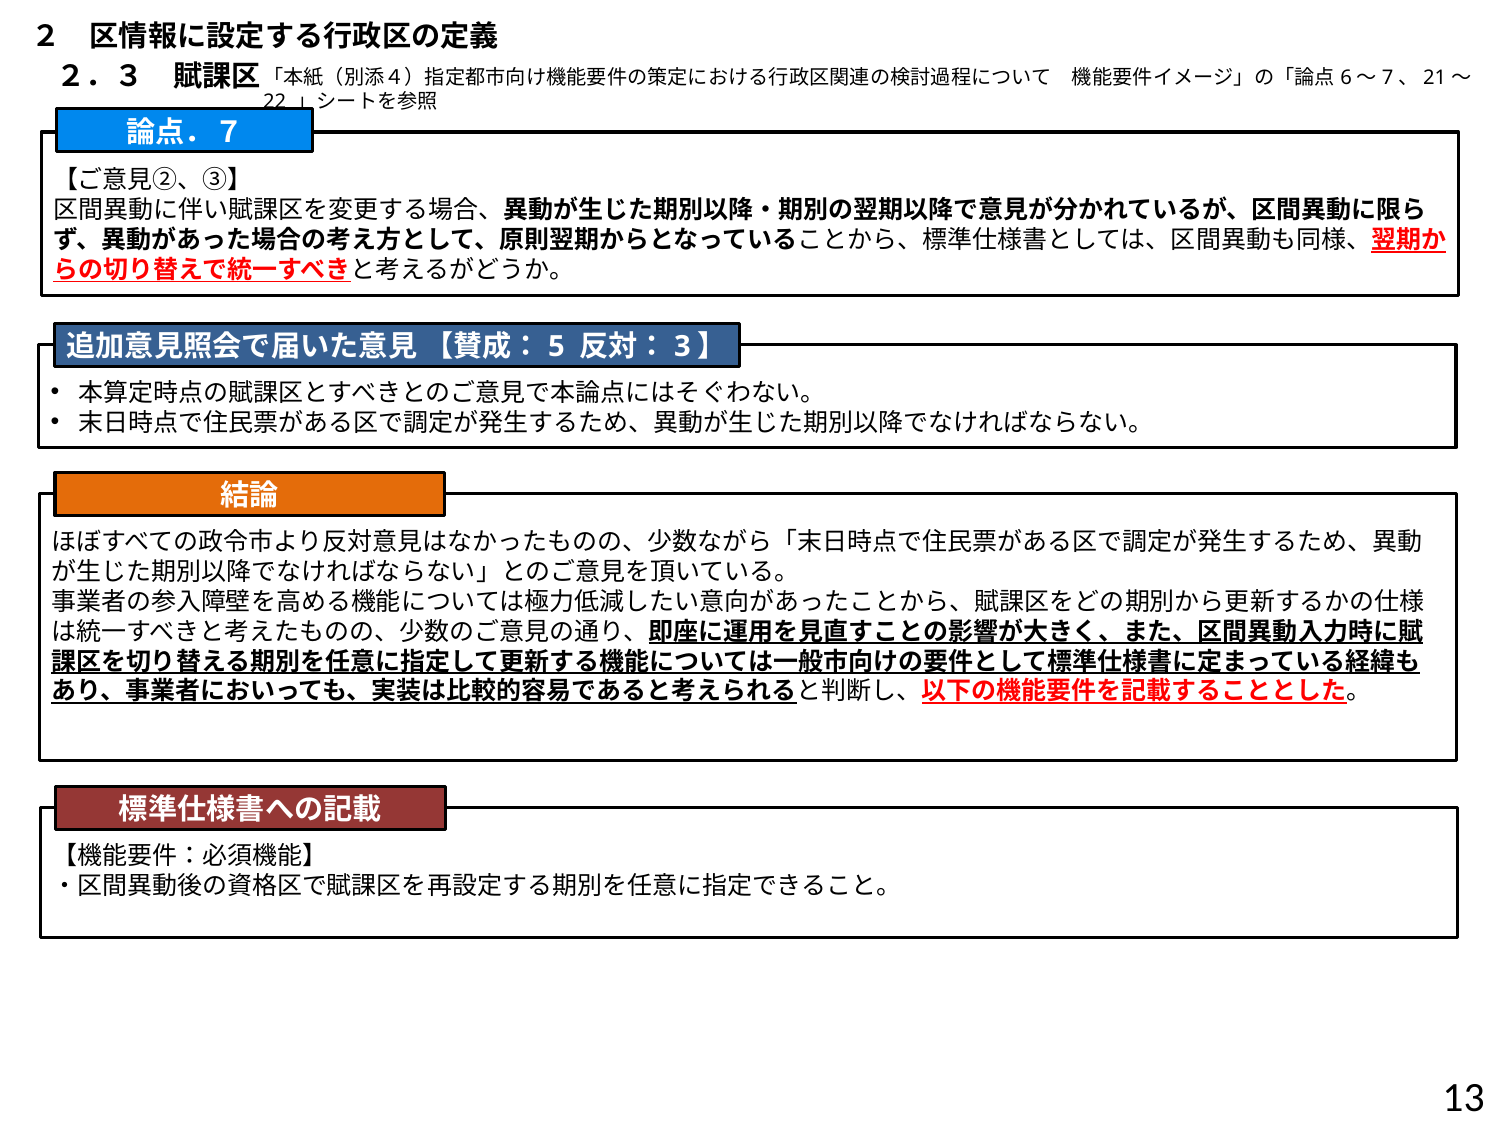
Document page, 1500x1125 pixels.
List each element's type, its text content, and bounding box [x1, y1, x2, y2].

text_box 【機能要件：必須機能】 ・区間異動後の資格区で賦課区を再設定する期別を任意に指定できること。 [40, 807, 1458, 938]
text_box 結論 [53, 470, 447, 518]
text_box 標準仕様書への記載 [54, 785, 448, 832]
text_box 本算定時点の賦課区とすべきとのご意見で本論点にはそぐわない。 末日時点で住民票がある区で調定が発生するため、異動が生じた期別以降でなければならない。 [38, 344, 1457, 448]
text_box ２ 区情報に設定する行政区の定義 [16, 2, 1440, 49]
slide_number 12 [1149, 1065, 1500, 1125]
text_box 「本紙（別添４）指定都市向け機能要件の策定における行政区関連の検討過程について 機能要件イメージ」の「論点6～7、21～22 」シートを参照 [248, 49, 1500, 88]
text_box 【ご意見②、③】 区間異動に伴い賦課区を変更する場合、異動が生じた期別以降・期別の翌期以降で意見が分かれているが、区間異動に限らず、異動があった場合の考え方として、原則翌期からとなっていることから、標準仕様書としては、区間異動も同様、翌期からの切り替えで統一すべきと考えるがどうか。 [41, 132, 1459, 296]
text_box 論点．７ [55, 107, 315, 154]
text_box ２．３ 賦課区 [41, 42, 1464, 89]
text_box ほぼすべての政令市より反対意見はなかったものの、少数ながら「末日時点で住民票がある区で調定が発生するため、異動が生じた期別以降でなければならない」とのご意見を頂いている。 事業者の参入障壁を高める機能については極力低減したい意向があったことから、賦課区をどの期別から更新するかの仕様は統一すべきと考えたものの、少数のご意見の通り、即座に運用を見直すことの影響が大きく、また、区間異動入力時に賦課区を切り替える期別を任意に指定して更新する機能については一般市向けの要件として標準仕様書に定まっている経緯もあり、事業者においっても、実装は比較的容易であると考えられると判断し、以下の機能要件を記載することとした。 [39, 493, 1457, 761]
text_box 追加意見照会で届いた意見 【賛成：5 反対：3】 [52, 321, 741, 369]
